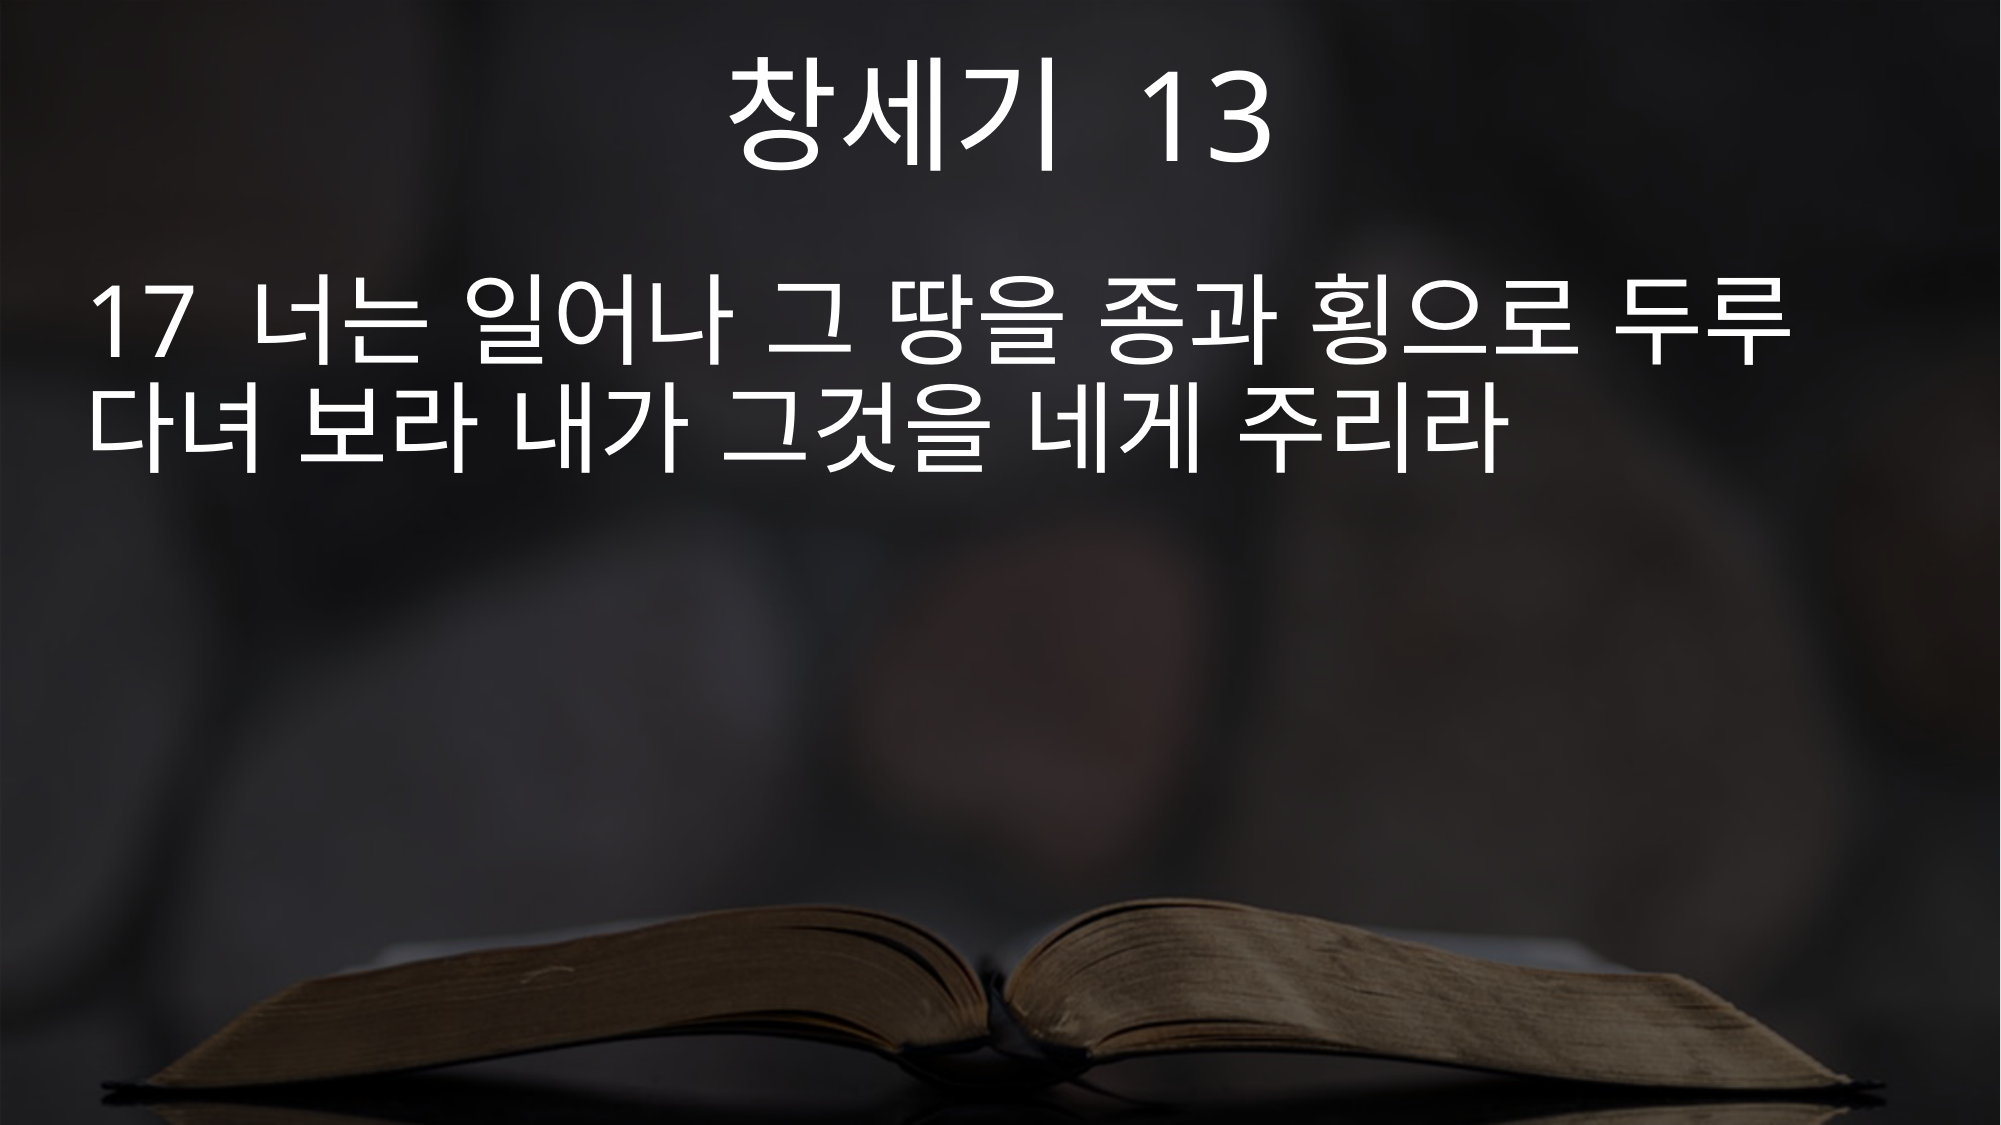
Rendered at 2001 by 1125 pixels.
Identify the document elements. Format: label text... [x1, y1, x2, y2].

footer 창세기 13 [0, 32, 2000, 192]
list 17 너는 일어나 그 땅을 종과 횡으로 두루 다녀 보라 내가 그것을 네게 주리라 [69, 263, 1953, 423]
picture [0, 0, 2001, 1125]
